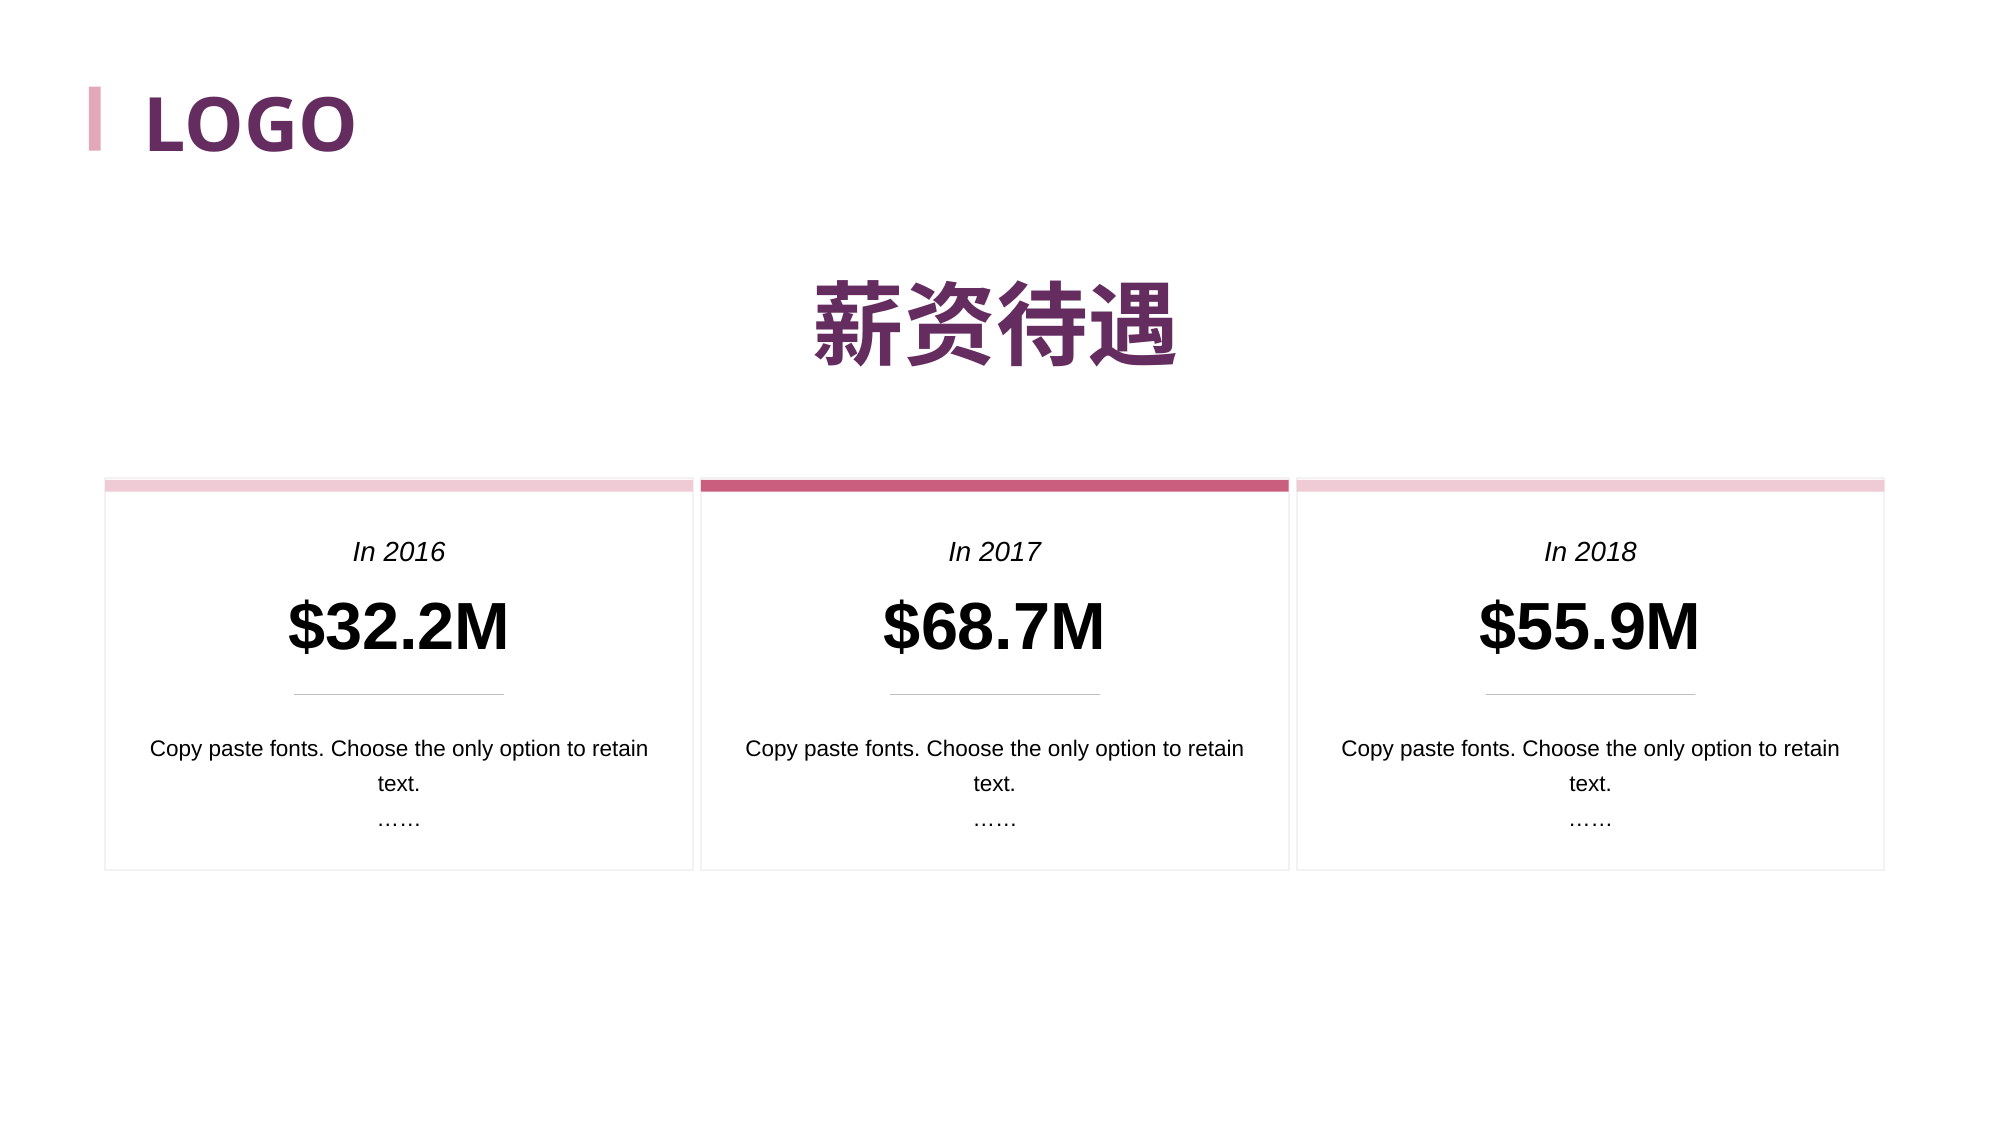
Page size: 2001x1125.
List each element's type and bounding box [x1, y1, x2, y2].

text_box [105, 82, 1176, 242]
text_box [105, 251, 1885, 870]
text_box [88, 86, 102, 152]
